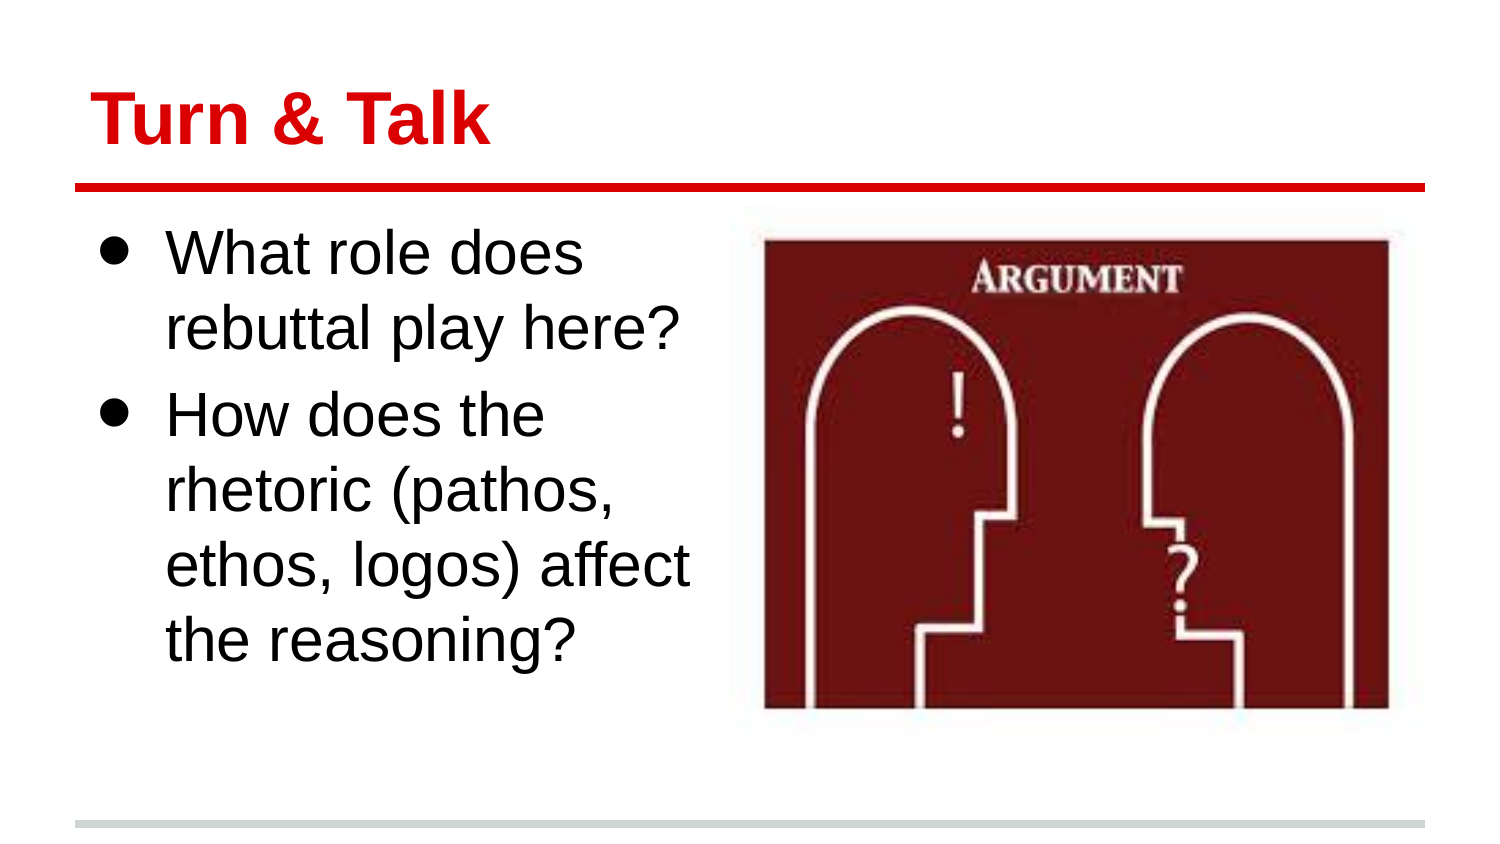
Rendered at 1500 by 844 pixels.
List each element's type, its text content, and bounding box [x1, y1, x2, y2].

title Turn & Talk [75, 33, 1425, 175]
picture [729, 206, 1426, 745]
list What role does rebuttal play here? How does the rhetoric (pathos, ethos, logos) affect the reasoning? [75, 196, 731, 808]
